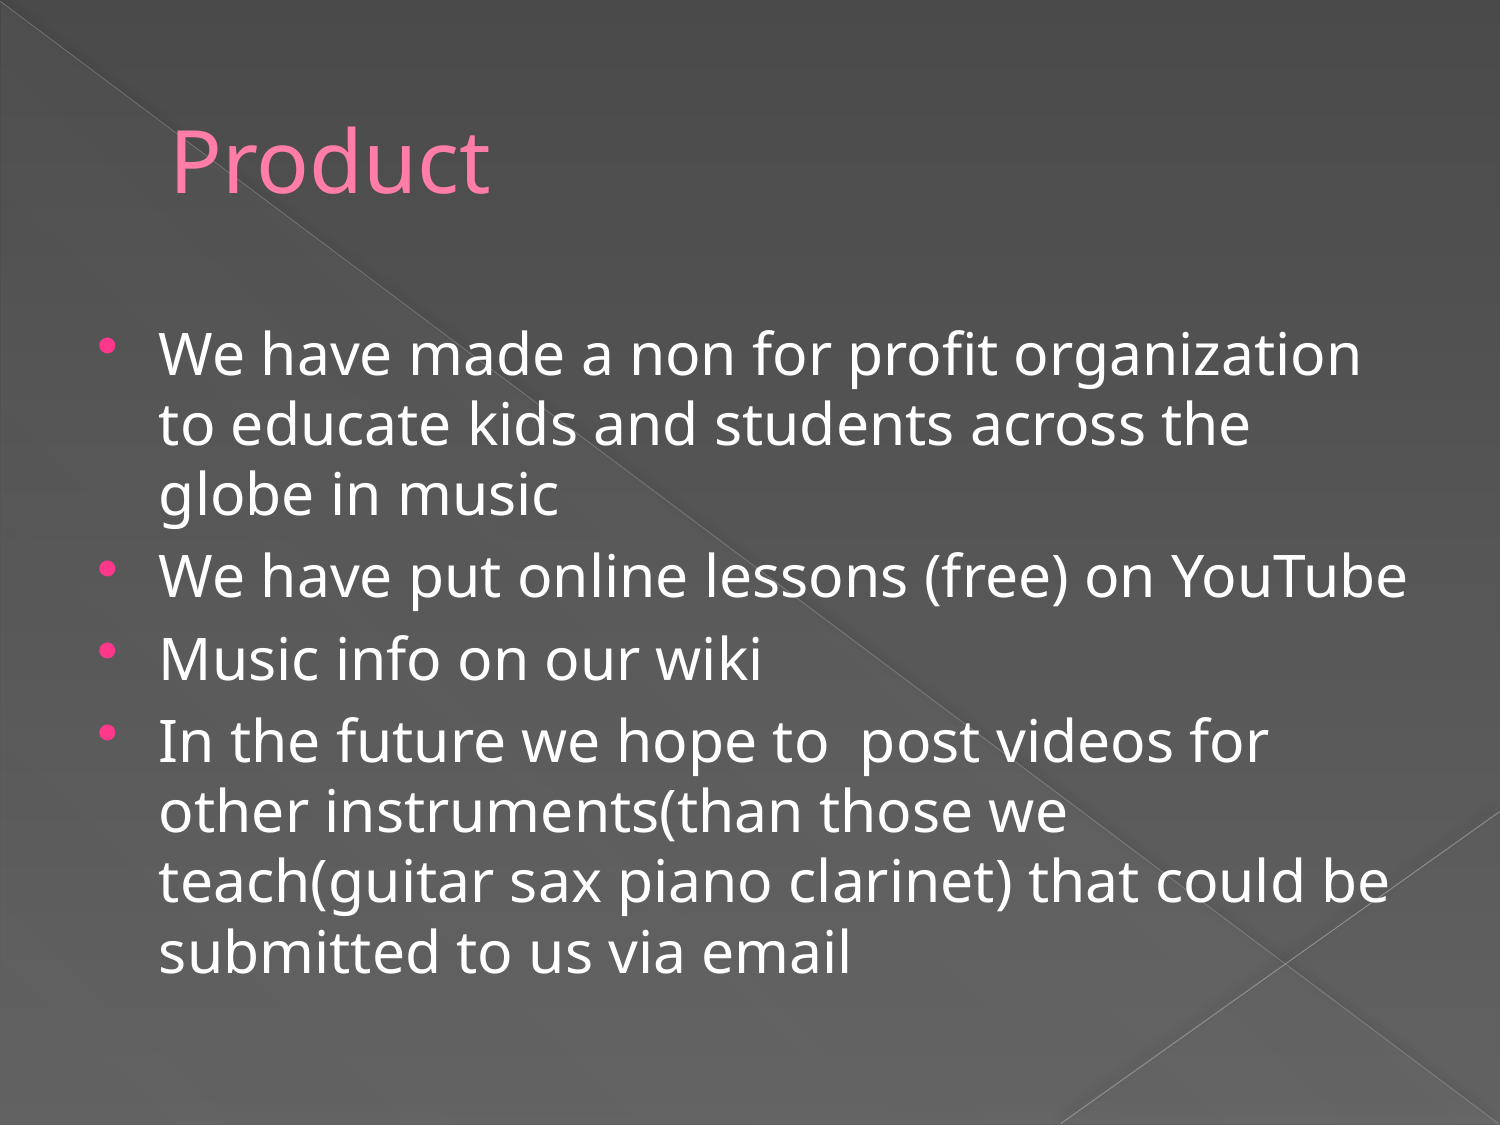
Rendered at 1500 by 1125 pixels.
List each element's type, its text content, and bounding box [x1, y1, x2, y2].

list We have made a non for profit organization to educate kids and students across the globe in music We have put online lessons (free) on YouTube Music info on our wiki In the future we hope to post videos for other instruments(than those we teach(guitar sax piano clarinet) that could be submitted to us via email [75, 308, 1425, 1059]
title Product [75, 43, 1425, 274]
